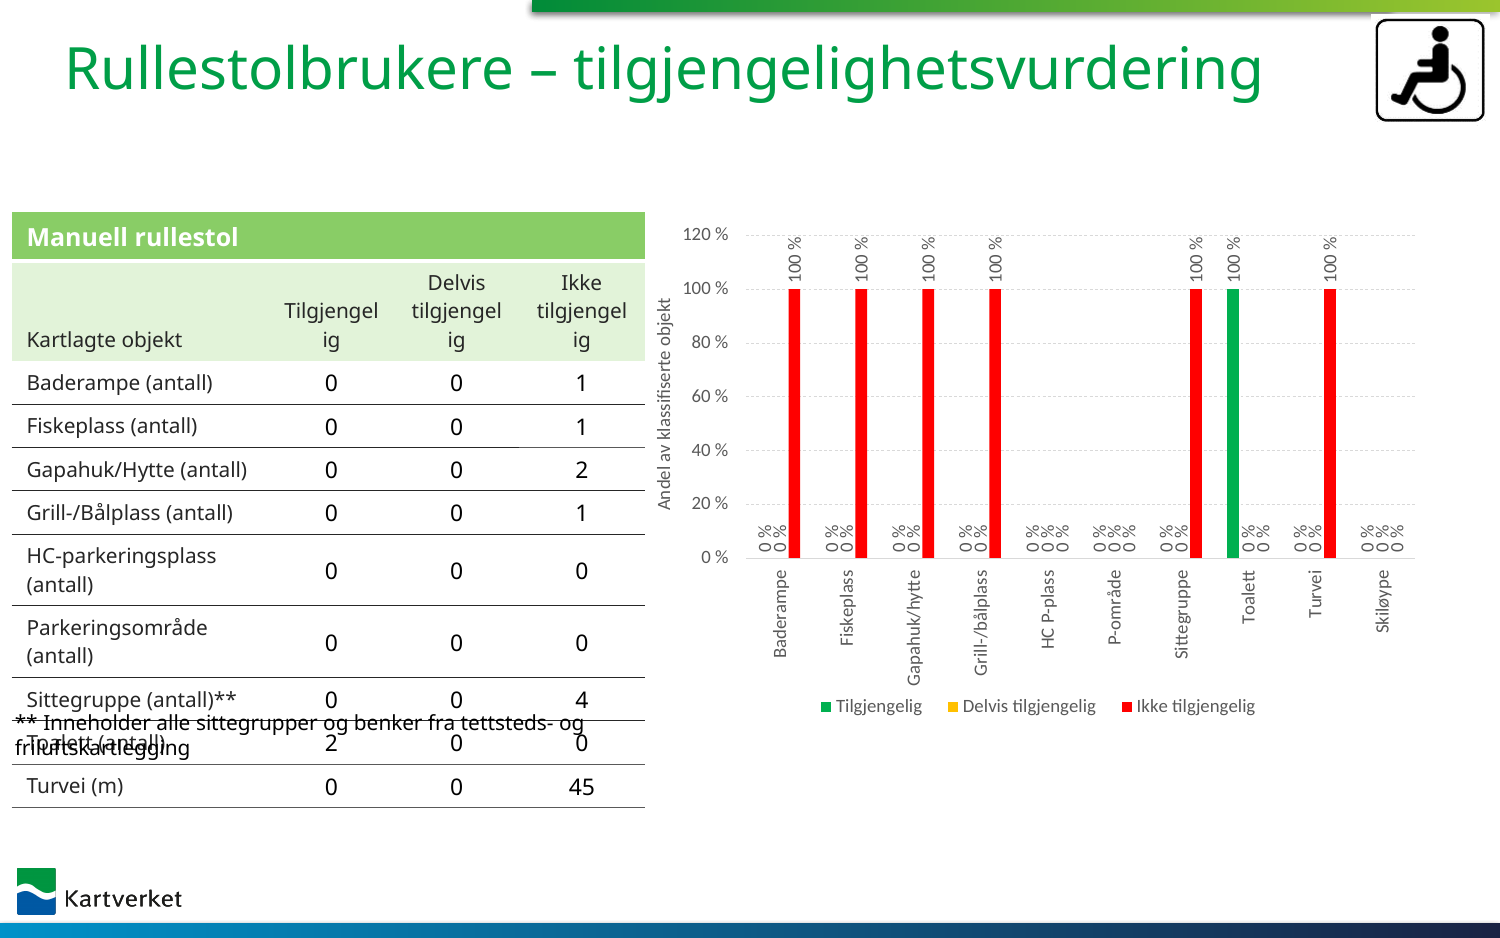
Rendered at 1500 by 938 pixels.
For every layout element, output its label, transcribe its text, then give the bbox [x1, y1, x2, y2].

table_cell 0 [519, 606, 638, 677]
table_cell 0 [394, 361, 519, 404]
table_cell Kartlagte objekt [12, 263, 269, 361]
table_cell 0 [394, 448, 519, 490]
table_header Manuell rullestol [12, 212, 645, 259]
table_cell 0 [394, 405, 519, 447]
text_box ** Inneholder alle sittegrupper og benker fra tettsteds- og friluftskartlegging [0, 702, 745, 768]
table_cell 1 [519, 405, 638, 447]
table_cell 0 [394, 491, 519, 534]
table_cell 0 [269, 405, 394, 447]
table_cell 0 [269, 448, 394, 490]
table_cell 0 [269, 606, 394, 677]
table_cell Ikke tilgjengelig [519, 263, 638, 361]
table_cell 0 [519, 535, 638, 605]
table_cell 4 [519, 678, 638, 702]
table_cell 0 [269, 768, 394, 807]
table_cell 2 [519, 448, 638, 490]
picture [1371, 13, 1491, 127]
table_cell Sittegruppe (antall)** [12, 678, 269, 702]
text_box Rullestolbrukere – tilgjengelighetsvurdering [49, 12, 1372, 109]
table_cell 0 [394, 606, 519, 677]
table_cell Delvis tilgjengelig [394, 263, 519, 361]
table_cell 0 [394, 678, 519, 702]
table_cell 0 [269, 361, 394, 404]
table_cell HC-parkeringsplass (antall) [12, 535, 269, 605]
table_cell 45 [519, 768, 645, 807]
table_cell Turvei (m) [12, 768, 269, 807]
table_cell 0 [269, 491, 394, 534]
table_cell Gapahuk/Hytte (antall) [12, 448, 269, 490]
table_cell Fiskeplass (antall) [12, 405, 269, 447]
table_cell 1 [519, 491, 638, 534]
table_cell 0 [269, 535, 394, 605]
table_cell Baderampe (antall) [12, 361, 269, 404]
table_cell 0 [394, 535, 519, 605]
table_cell Tilgjengelig [269, 263, 394, 361]
table_cell Grill-/Bålplass (antall) [12, 491, 269, 534]
picture [643, 218, 1427, 728]
table_cell 0 [394, 768, 519, 807]
table_cell Parkeringsområde (antall) [12, 606, 269, 677]
table_cell 0 [269, 678, 394, 702]
table_cell 1 [519, 361, 638, 404]
